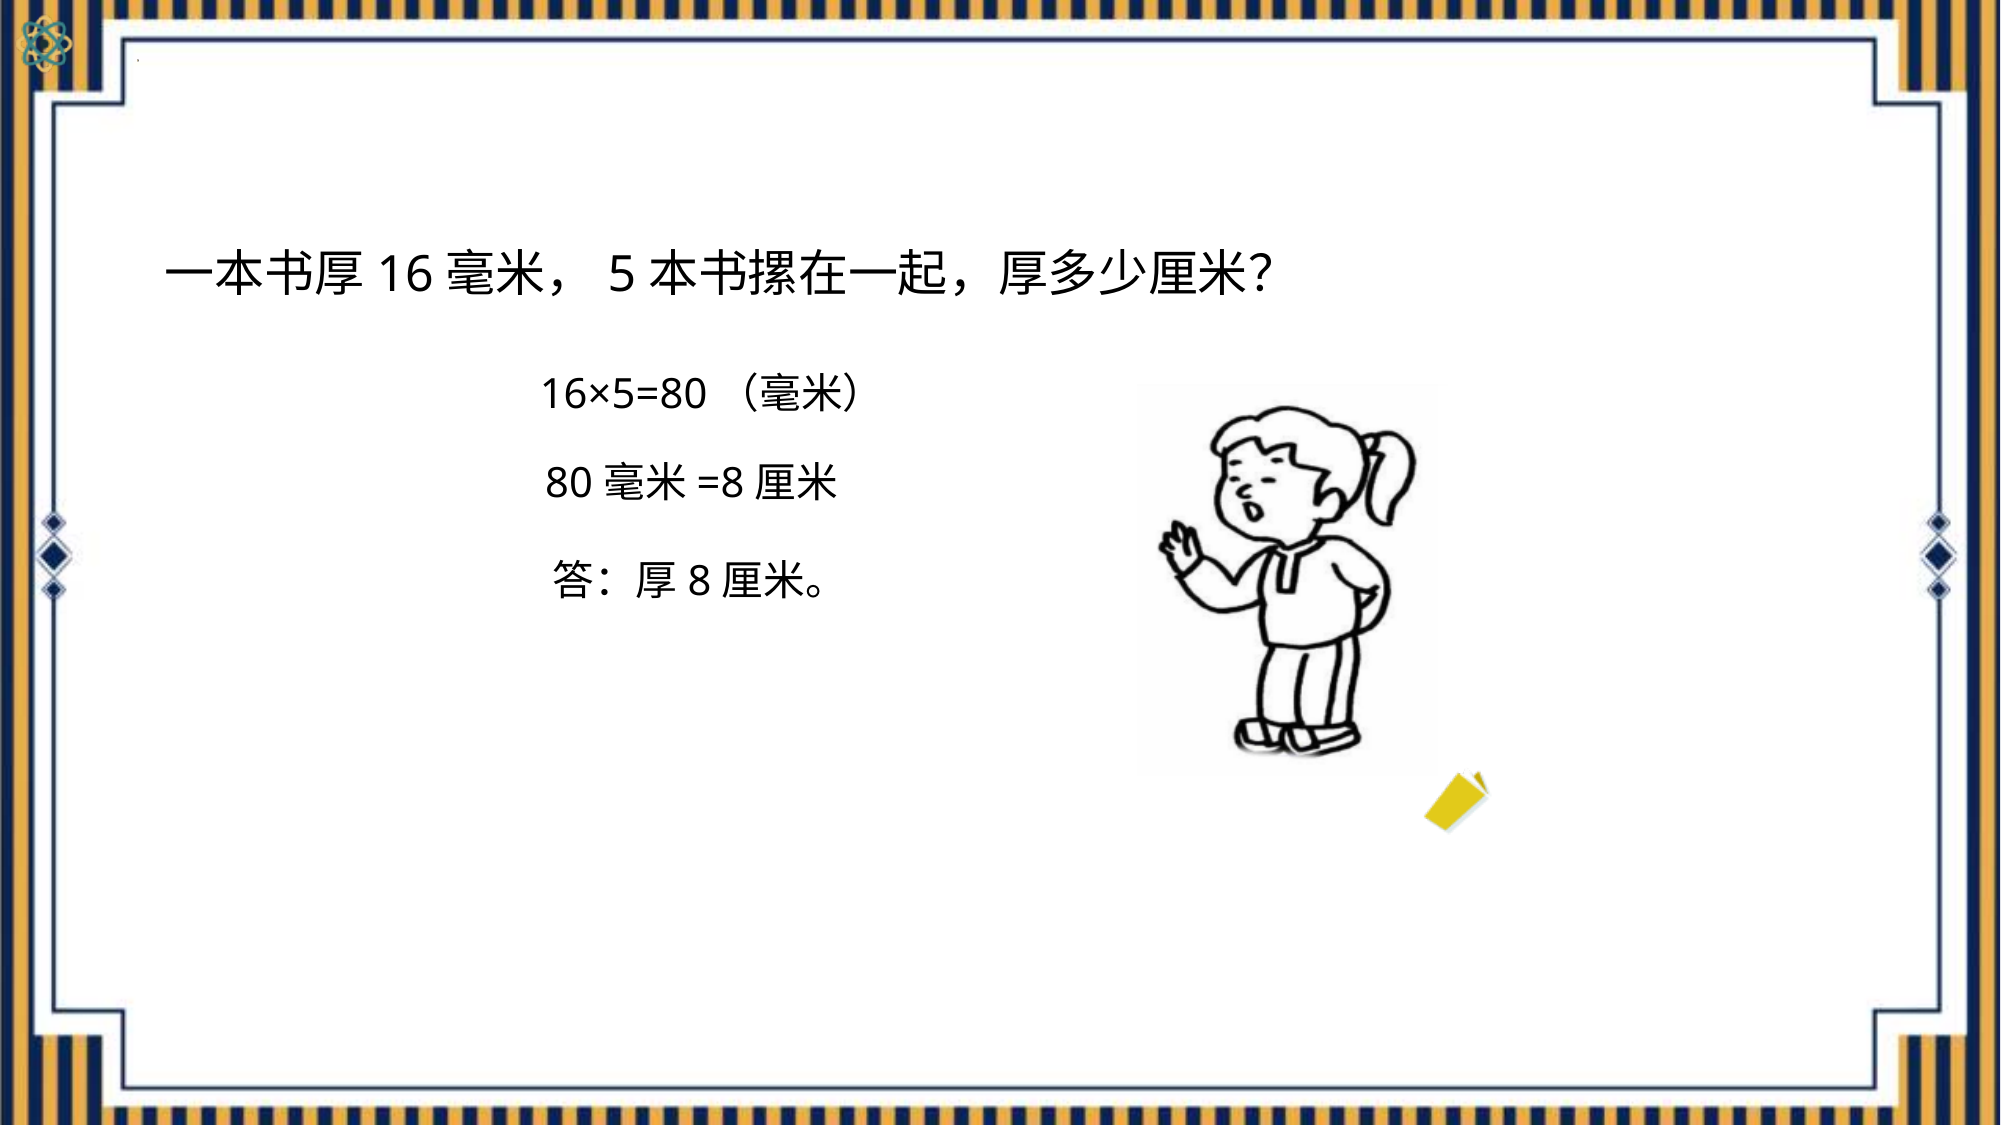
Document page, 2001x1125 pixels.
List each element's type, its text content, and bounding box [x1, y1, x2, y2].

picture [0, 0, 2001, 1125]
text_box 16×5=80（毫米） [524, 359, 1058, 449]
text_box 一本书厚16毫米，5本书摞在一起，厚多少厘米？ [149, 234, 1576, 310]
text_box 80毫米=8厘米 [530, 448, 970, 540]
text_box 答：厚8厘米。 [537, 546, 963, 649]
